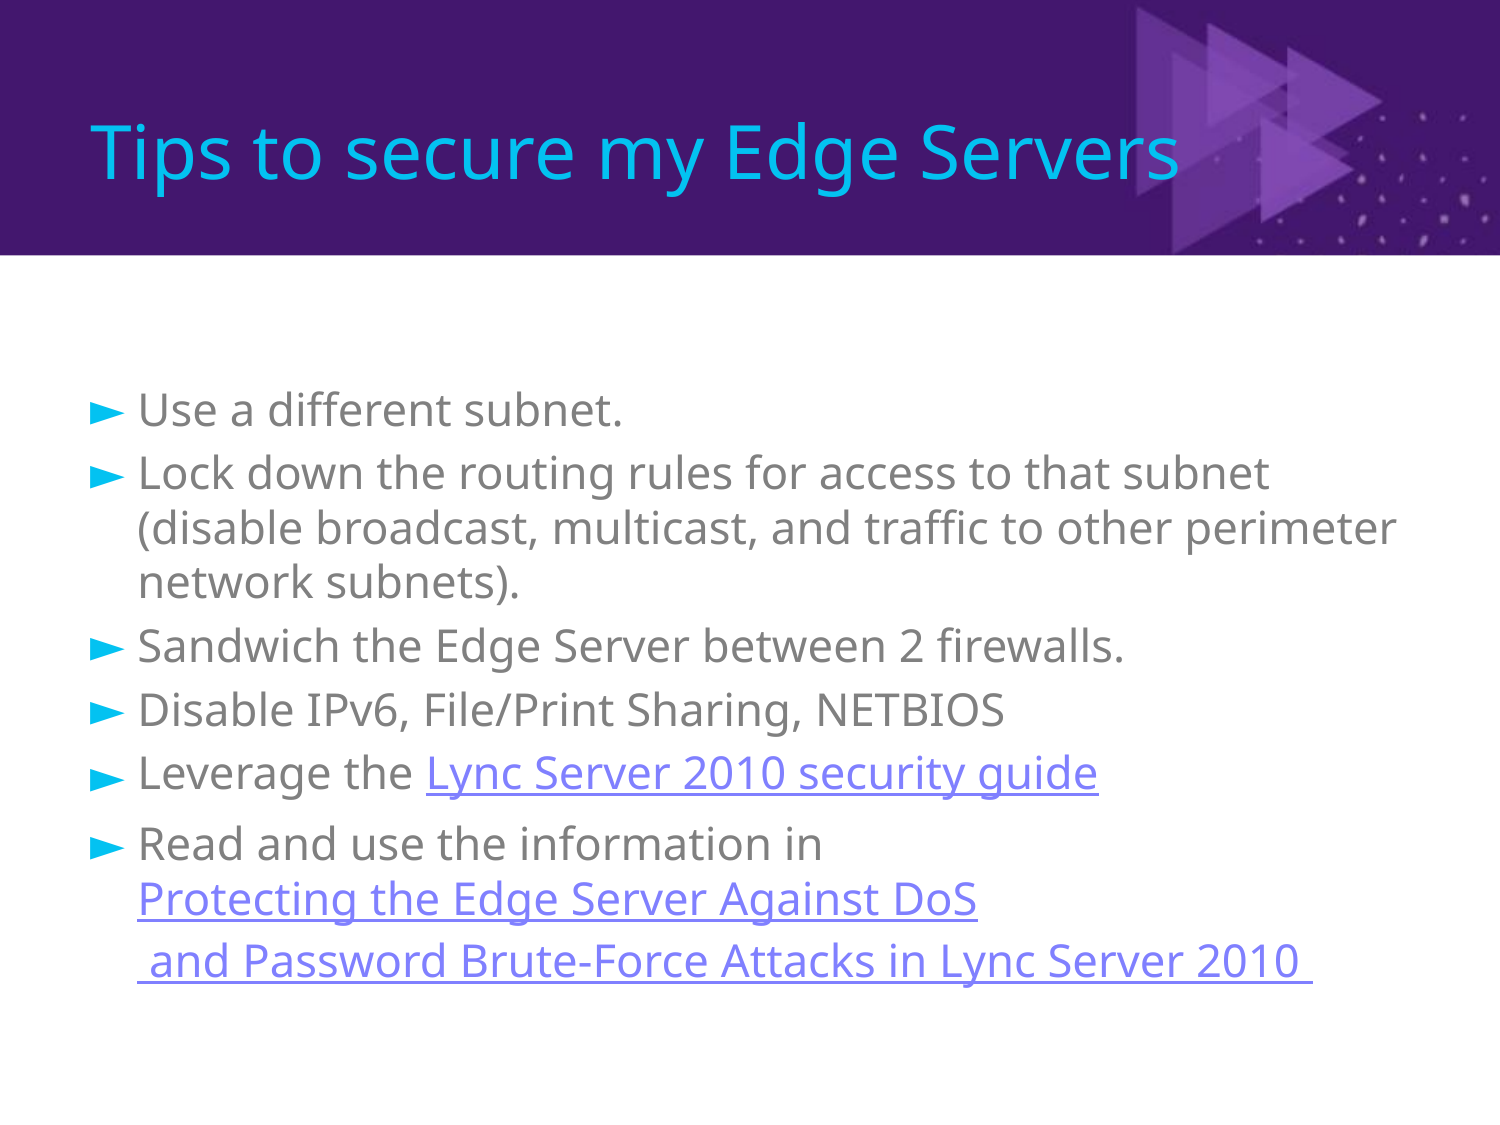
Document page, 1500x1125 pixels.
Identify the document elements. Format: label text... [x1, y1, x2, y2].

picture [0, 0, 1500, 255]
list Use a different subnet. Lock down the routing rules for access to that subnet (disable broadcast, multicast, and traffic to other perimeter network subnets). Sandwich the Edge Server between 2 firewalls. Disable IPv6, File/Print Sharing, NETBIOS Leverage the Lync Server 2010 security guide Read and use the information in Protecting the Edge Server Against DoS and Password Brute-Force Attacks in Lync Server 2010 [75, 373, 1425, 1005]
title Tips to secure my Edge Servers [75, 56, 1425, 244]
